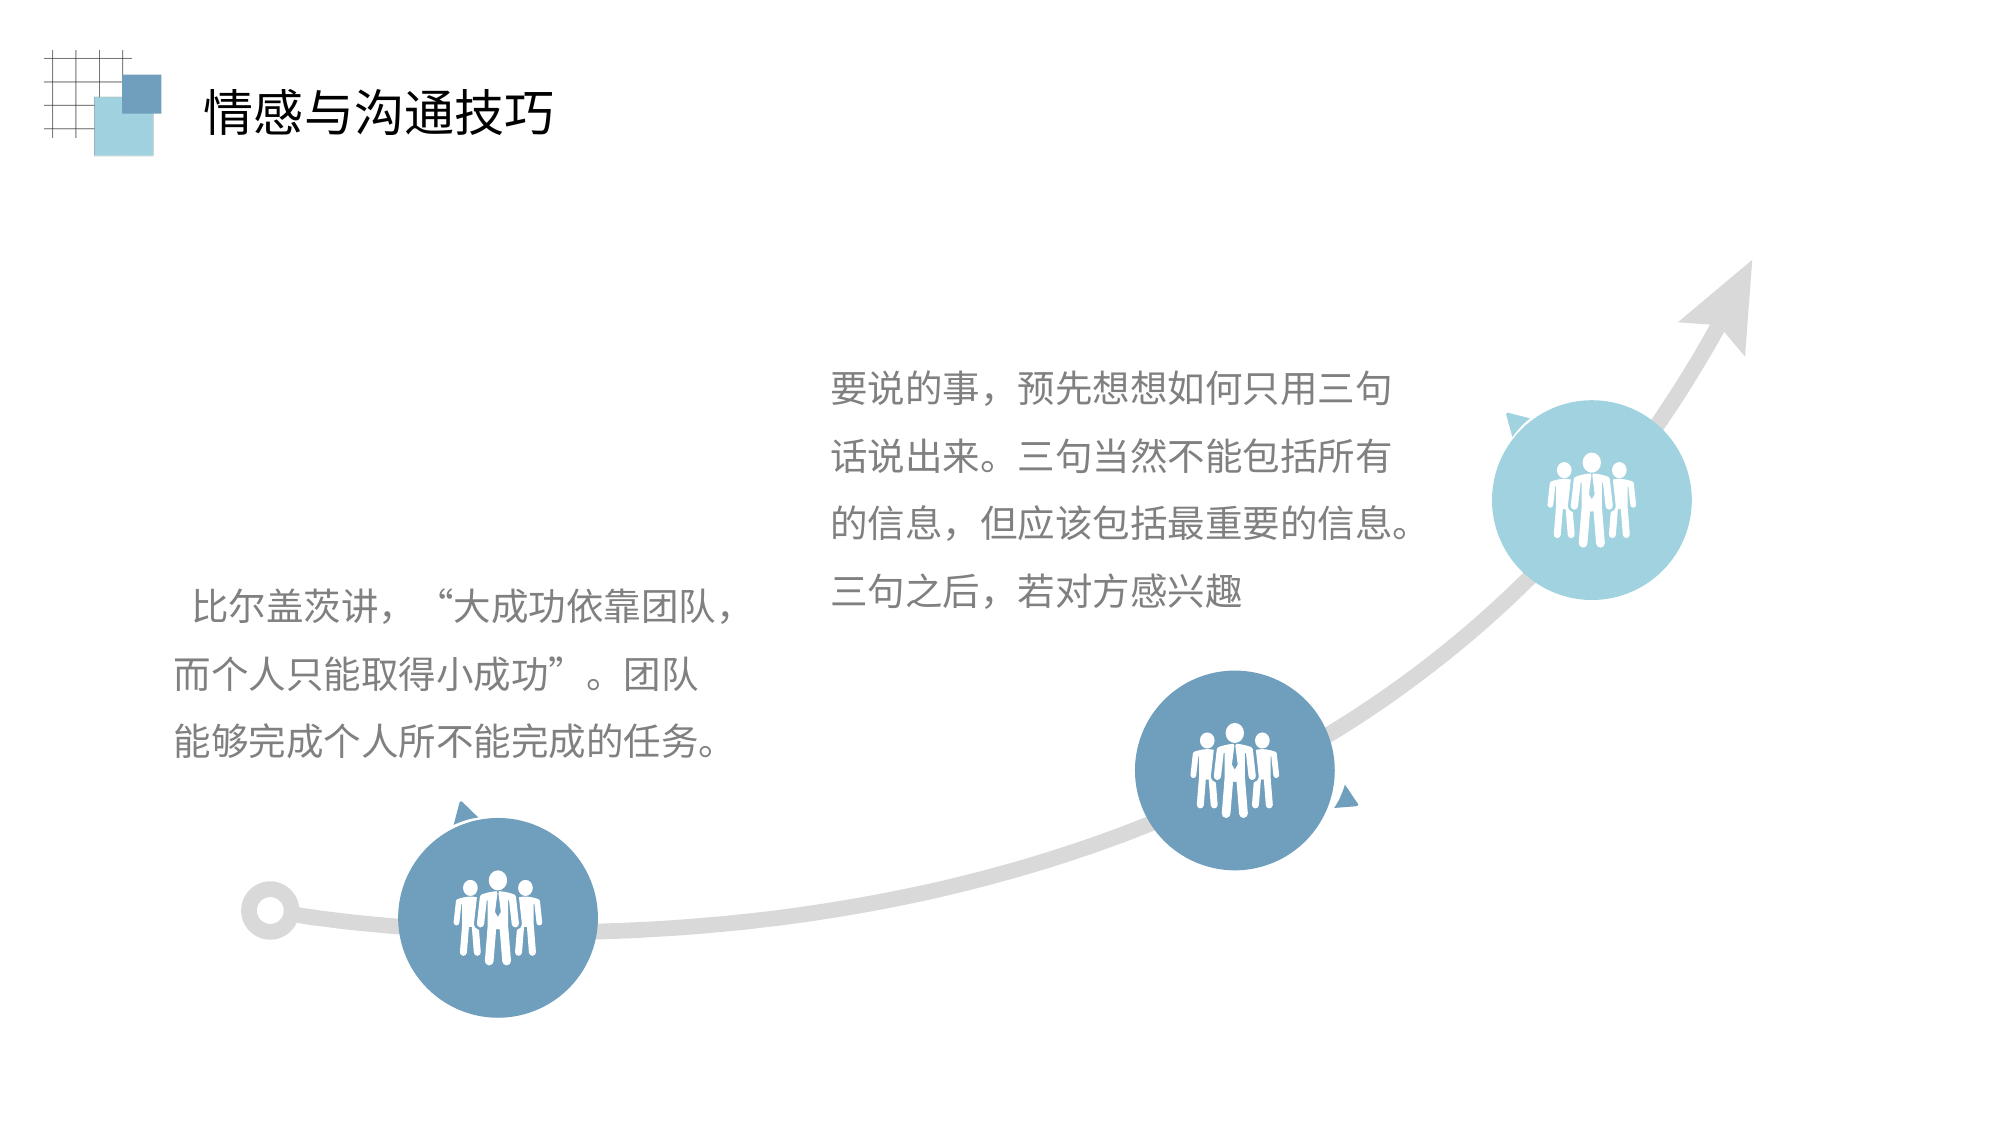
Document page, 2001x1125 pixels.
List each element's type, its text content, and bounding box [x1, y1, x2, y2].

text_box [1213, 722, 1256, 818]
text_box [1333, 783, 1360, 810]
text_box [43, 50, 157, 190]
text_box [1326, 574, 1535, 742]
text_box [1251, 732, 1280, 809]
text_box [597, 817, 1154, 940]
text_box [397, 816, 599, 1019]
text_box [1652, 259, 1753, 429]
text_box [476, 870, 519, 966]
text_box [1608, 462, 1637, 539]
text_box 情感与沟通技巧 [189, 74, 575, 150]
text_box [1505, 411, 1532, 439]
text_box [241, 881, 398, 940]
text_box [1490, 399, 1693, 602]
text_box 要说的事，预先想想如何只用三句话说出来。三句当然不能包括所有的信息，但应该包括最重要的信息。三句之后，若对方感兴趣 [815, 335, 1442, 620]
text_box 比尔盖茨讲，“大成功依靠团队，而个人只能取得小成功”。团队能够完成个人所不能完成的任务。 [158, 553, 749, 771]
text_box [157, 73, 162, 115]
text_box [1133, 669, 1336, 872]
text_box [452, 800, 480, 826]
text_box [1547, 462, 1575, 539]
text_box [453, 879, 481, 956]
text_box [1190, 732, 1218, 809]
text_box [1570, 452, 1613, 548]
text_box [515, 879, 543, 956]
